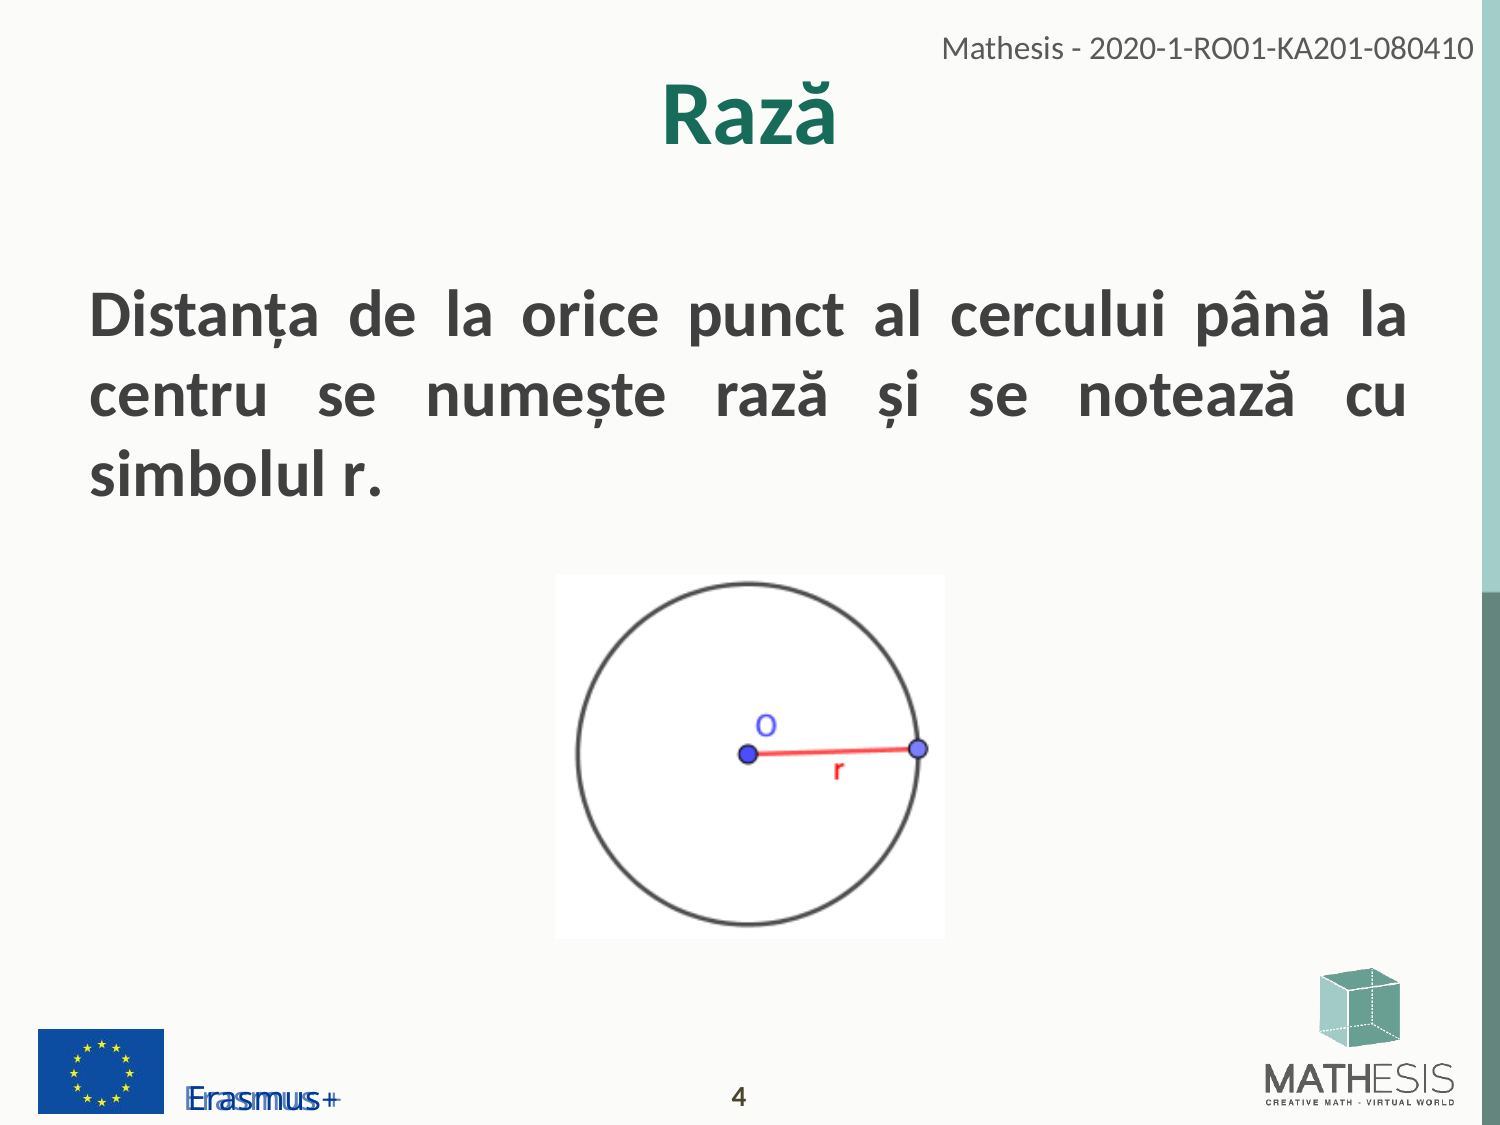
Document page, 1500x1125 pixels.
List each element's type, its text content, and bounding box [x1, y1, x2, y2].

title Rază [75, 45, 1425, 233]
picture [554, 574, 946, 940]
picture [38, 1029, 164, 1114]
list Distanța de la orice punct al cercului până la centru se numește rază și se notează cu simbolul r. [75, 262, 1425, 1005]
